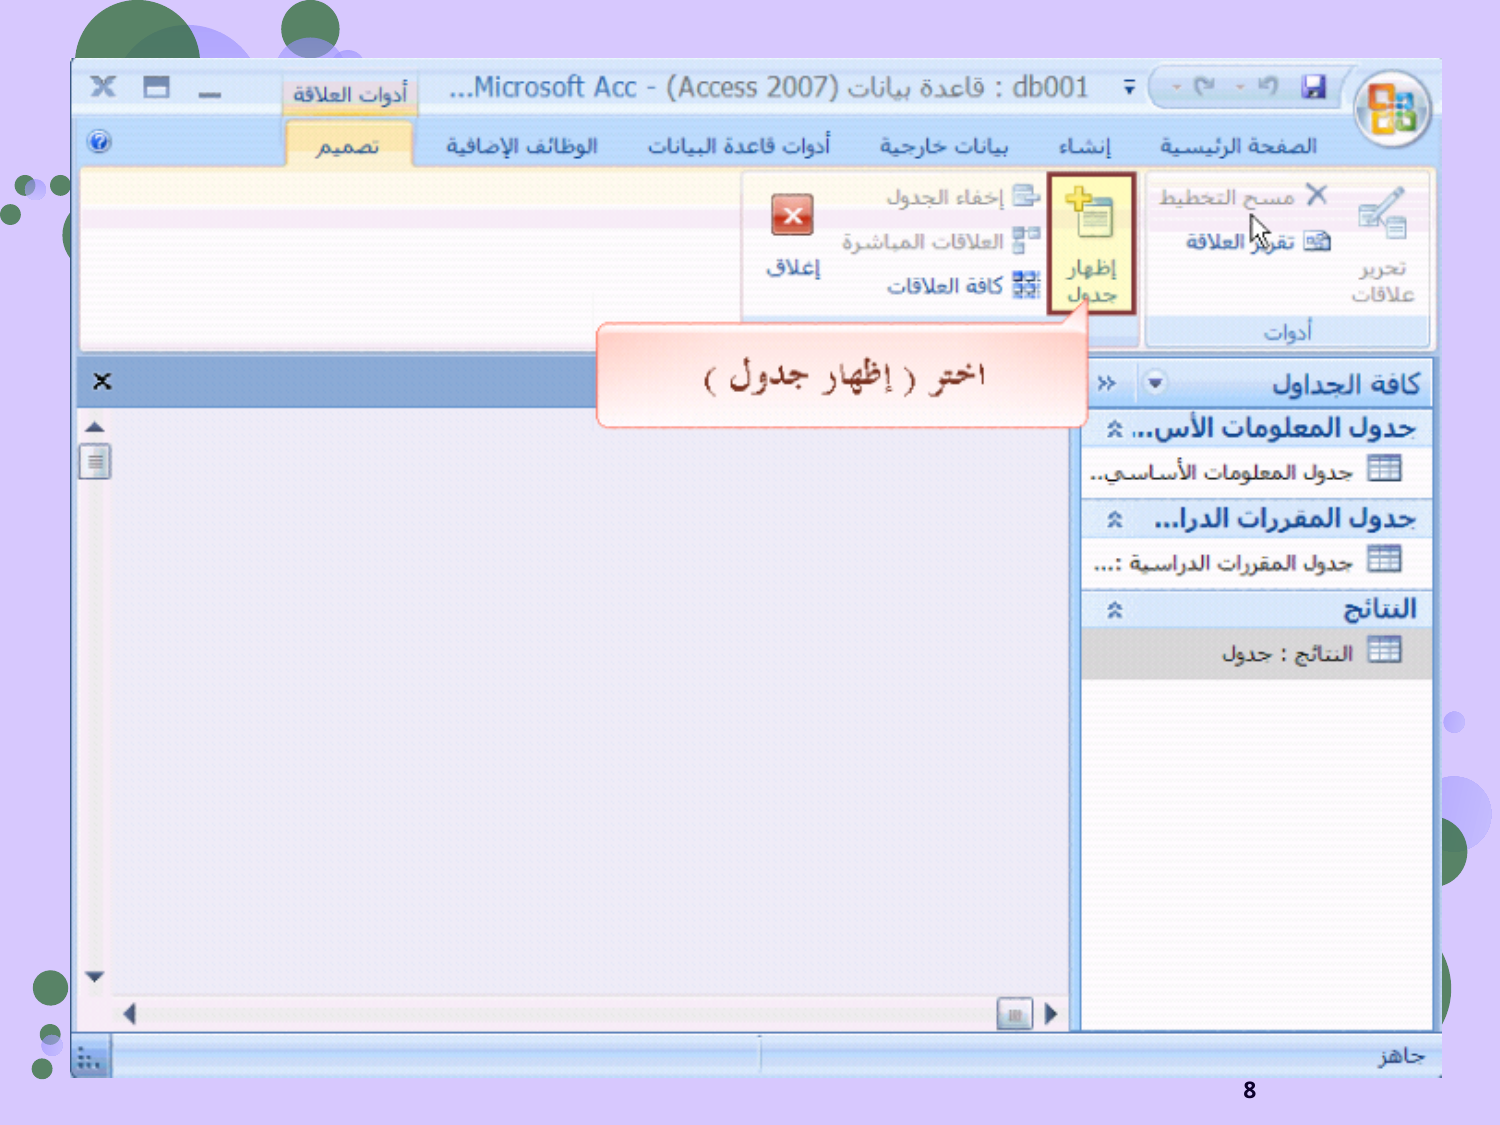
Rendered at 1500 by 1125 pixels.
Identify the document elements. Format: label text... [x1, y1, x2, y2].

picture [68, 56, 1443, 1080]
slide_number 8 [1074, 1080, 1425, 1113]
